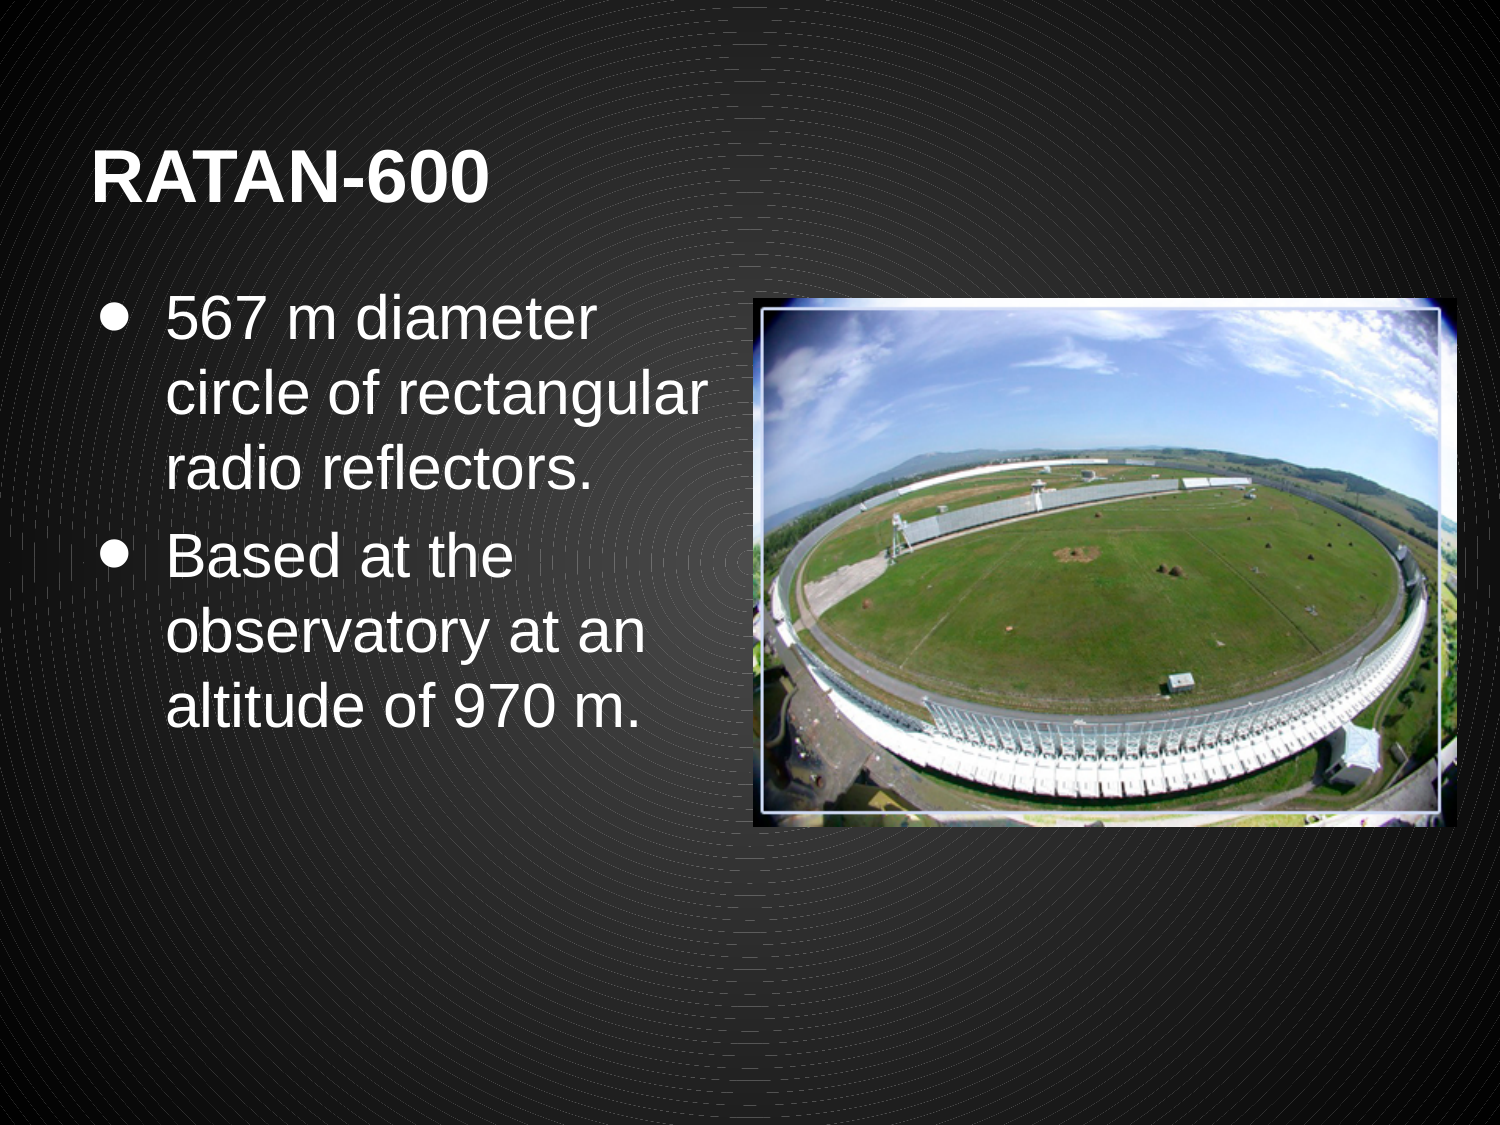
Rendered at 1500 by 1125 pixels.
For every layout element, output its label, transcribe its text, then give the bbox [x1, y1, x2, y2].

title RATAN-600 [75, 45, 1425, 233]
list 567 m diameter circle of rectangular radio reflectors. Based at the observatory at an altitude of 970 m. [75, 262, 754, 1078]
picture [752, 298, 1457, 827]
